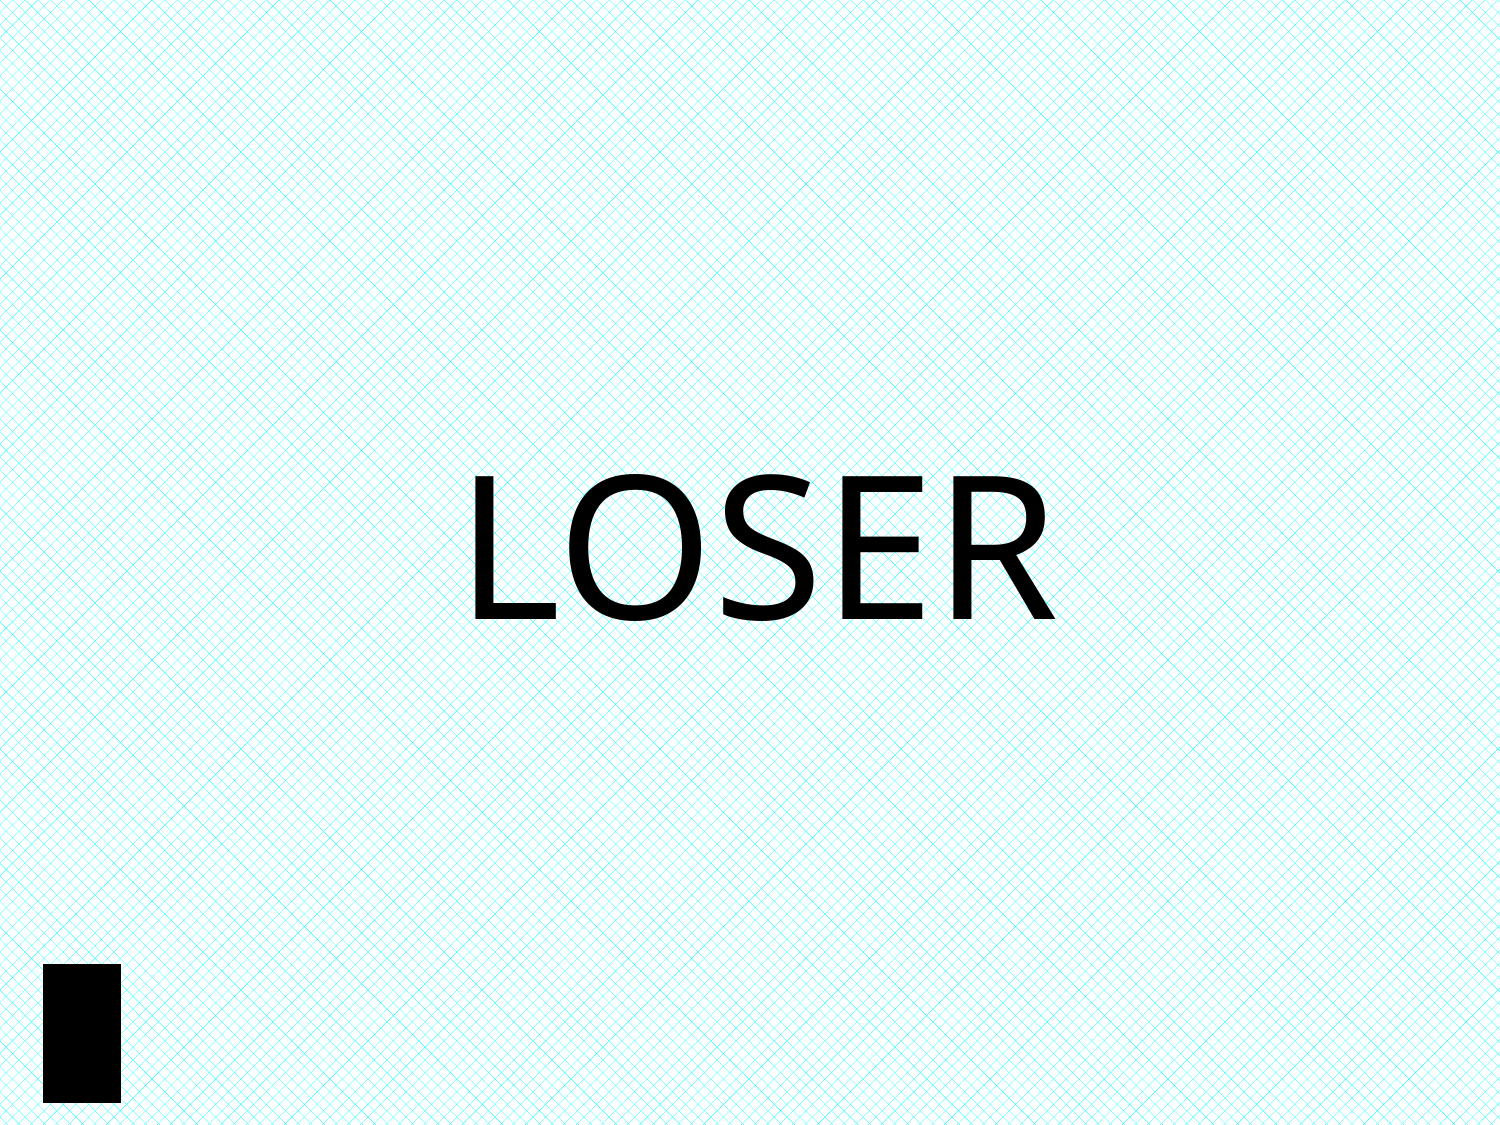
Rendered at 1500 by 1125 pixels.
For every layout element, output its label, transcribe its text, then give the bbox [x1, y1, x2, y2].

title LOSER [120, 395, 1396, 677]
text_box [43, 964, 121, 1103]
